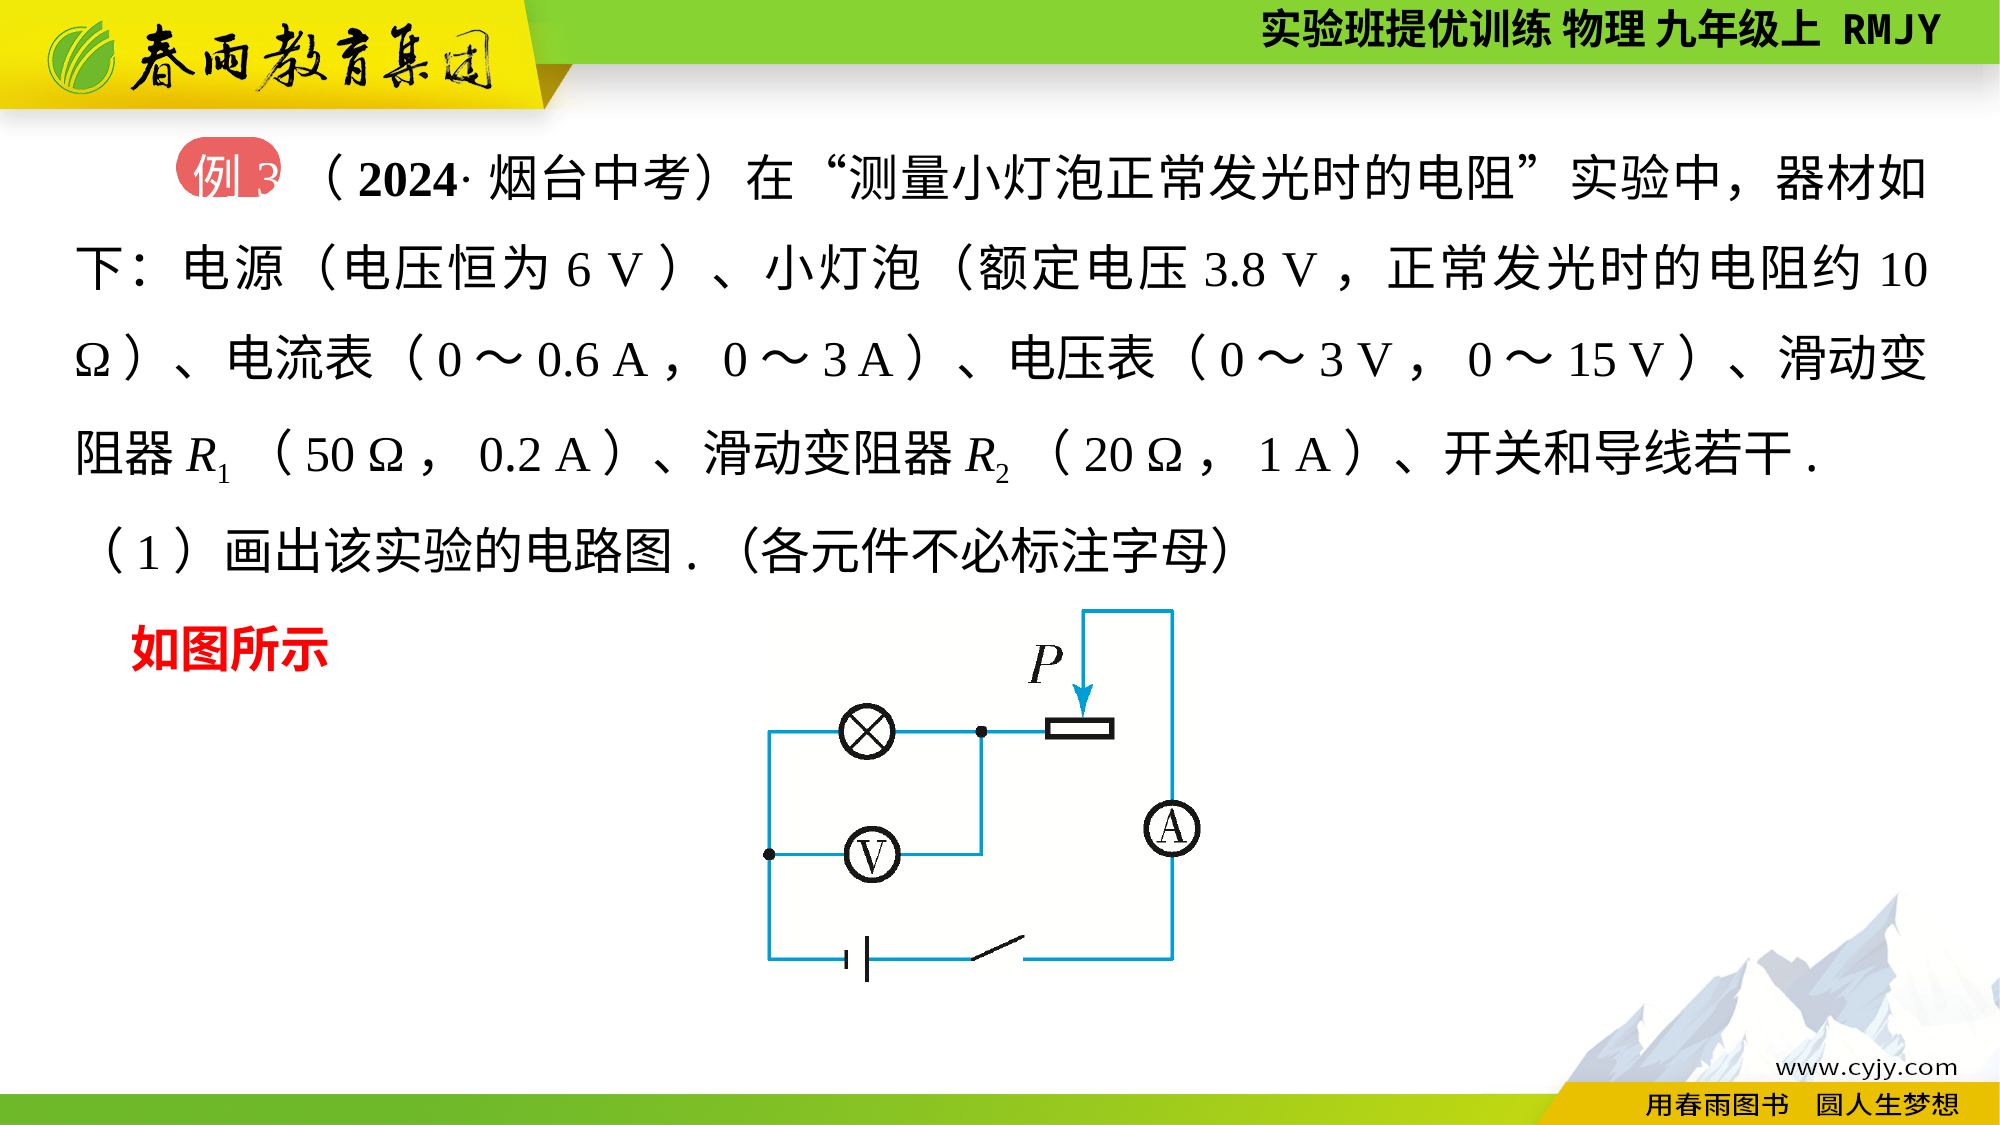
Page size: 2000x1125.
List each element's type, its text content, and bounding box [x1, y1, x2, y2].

text_box 如图所示 [115, 609, 346, 685]
list 例3（2024·烟台中考）在“测量小灯泡正常发光时的电阻”实验中，器材如下：电源（电压恒为6 V）、小灯泡（额定电压3.8 V，正常发光时的电阻约10 Ω）、电流表（0～0.6 A，0～3 A）、电压表（0～3 V，0～15 V）、滑动变阻器R1（50 Ω，0.2 A）、滑动变阻器R2（20 Ω，1 A）、开关和导线若干. （1）画出该实验的电路图.（各元件不必标注字母） [59, 109, 1944, 579]
picture [0, 0, 2000, 1125]
